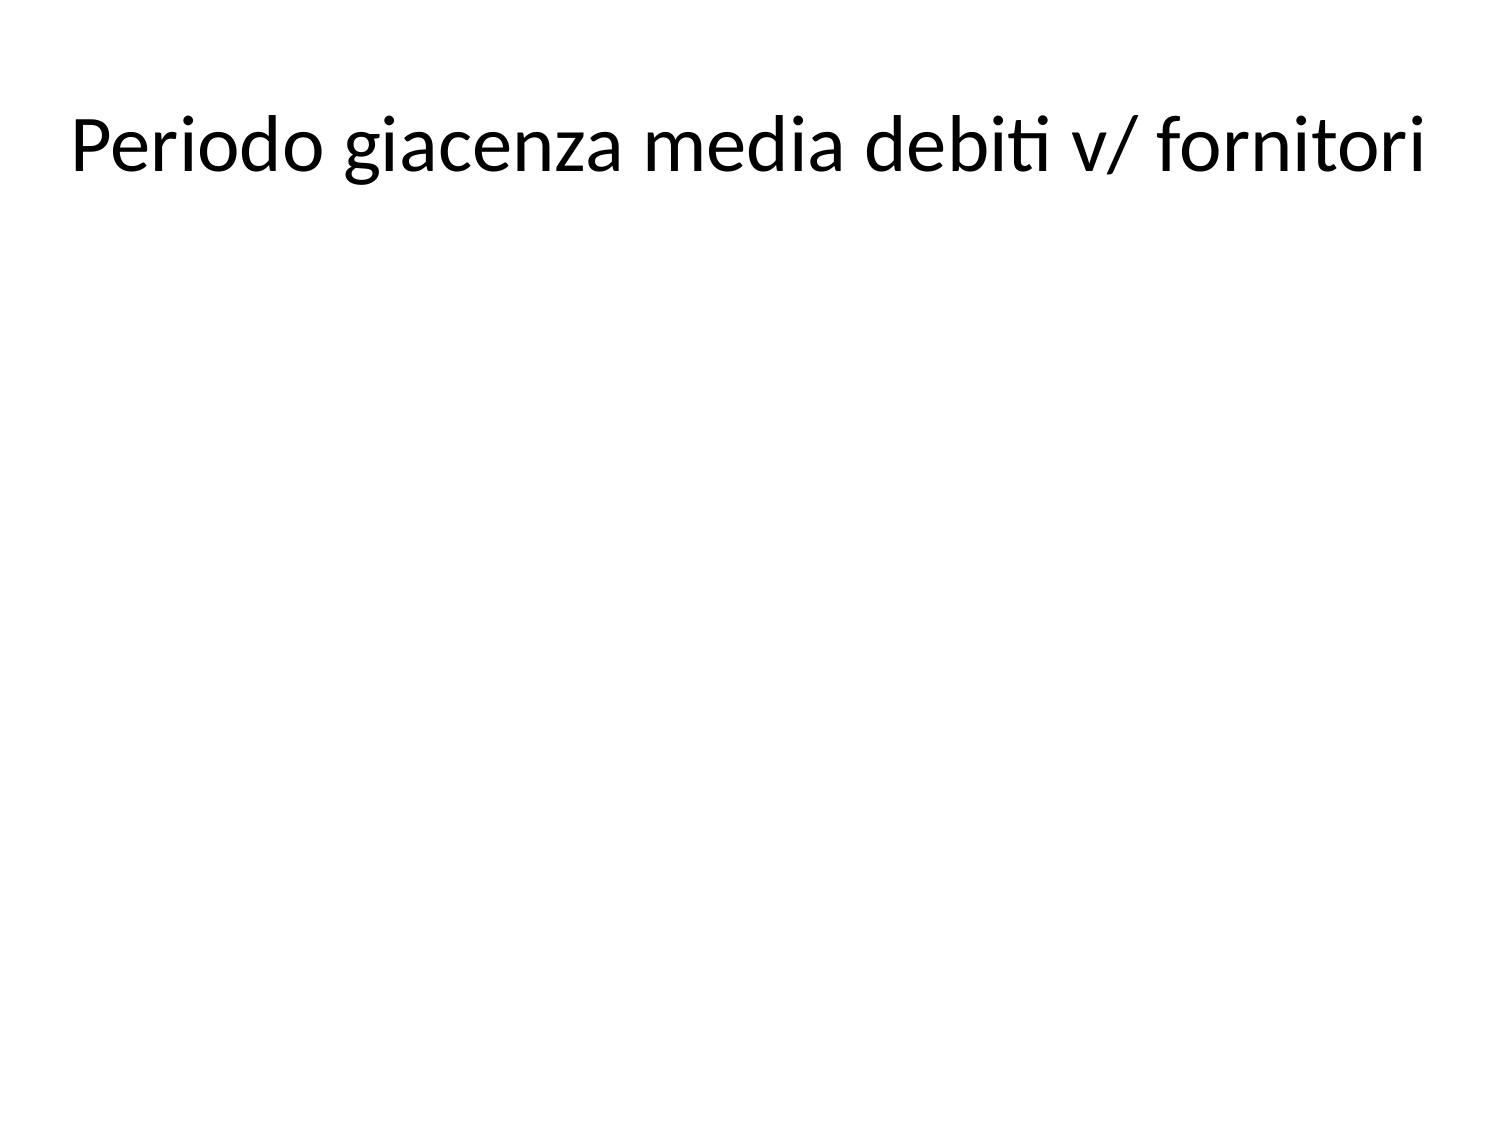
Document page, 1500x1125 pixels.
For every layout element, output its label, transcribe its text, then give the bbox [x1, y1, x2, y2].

title Periodo giacenza media debiti v/ fornitori [29, 45, 1471, 233]
